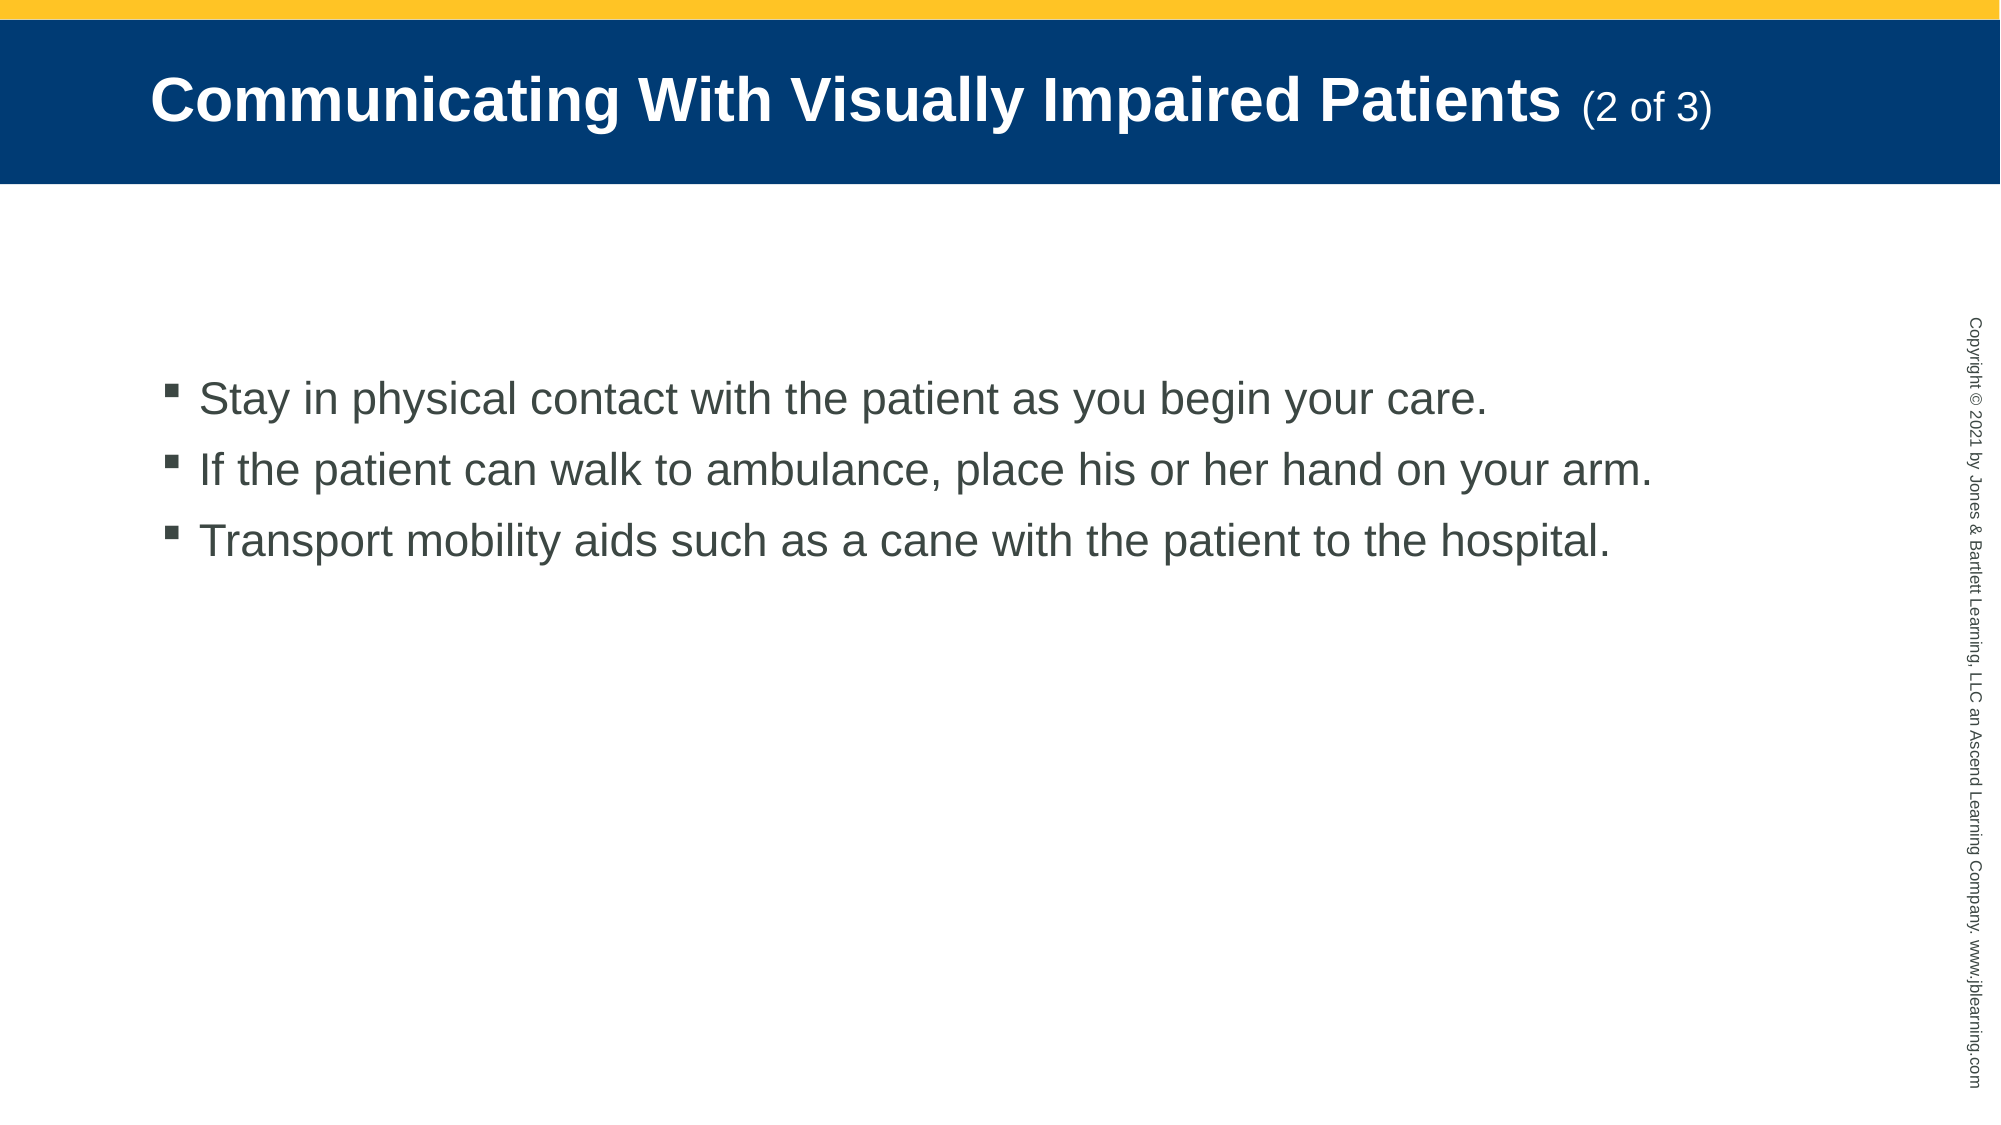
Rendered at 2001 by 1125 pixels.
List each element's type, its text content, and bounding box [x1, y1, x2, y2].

title Communicating With Visually Impaired Patients (2 of 3) [0, 19, 2000, 185]
list Stay in physical contact with the patient as you begin your care. If the patient can walk to ambulance, place his or her hand on your arm. Transport mobility aids such as a cane with the patient to the hospital. [146, 361, 1859, 1016]
